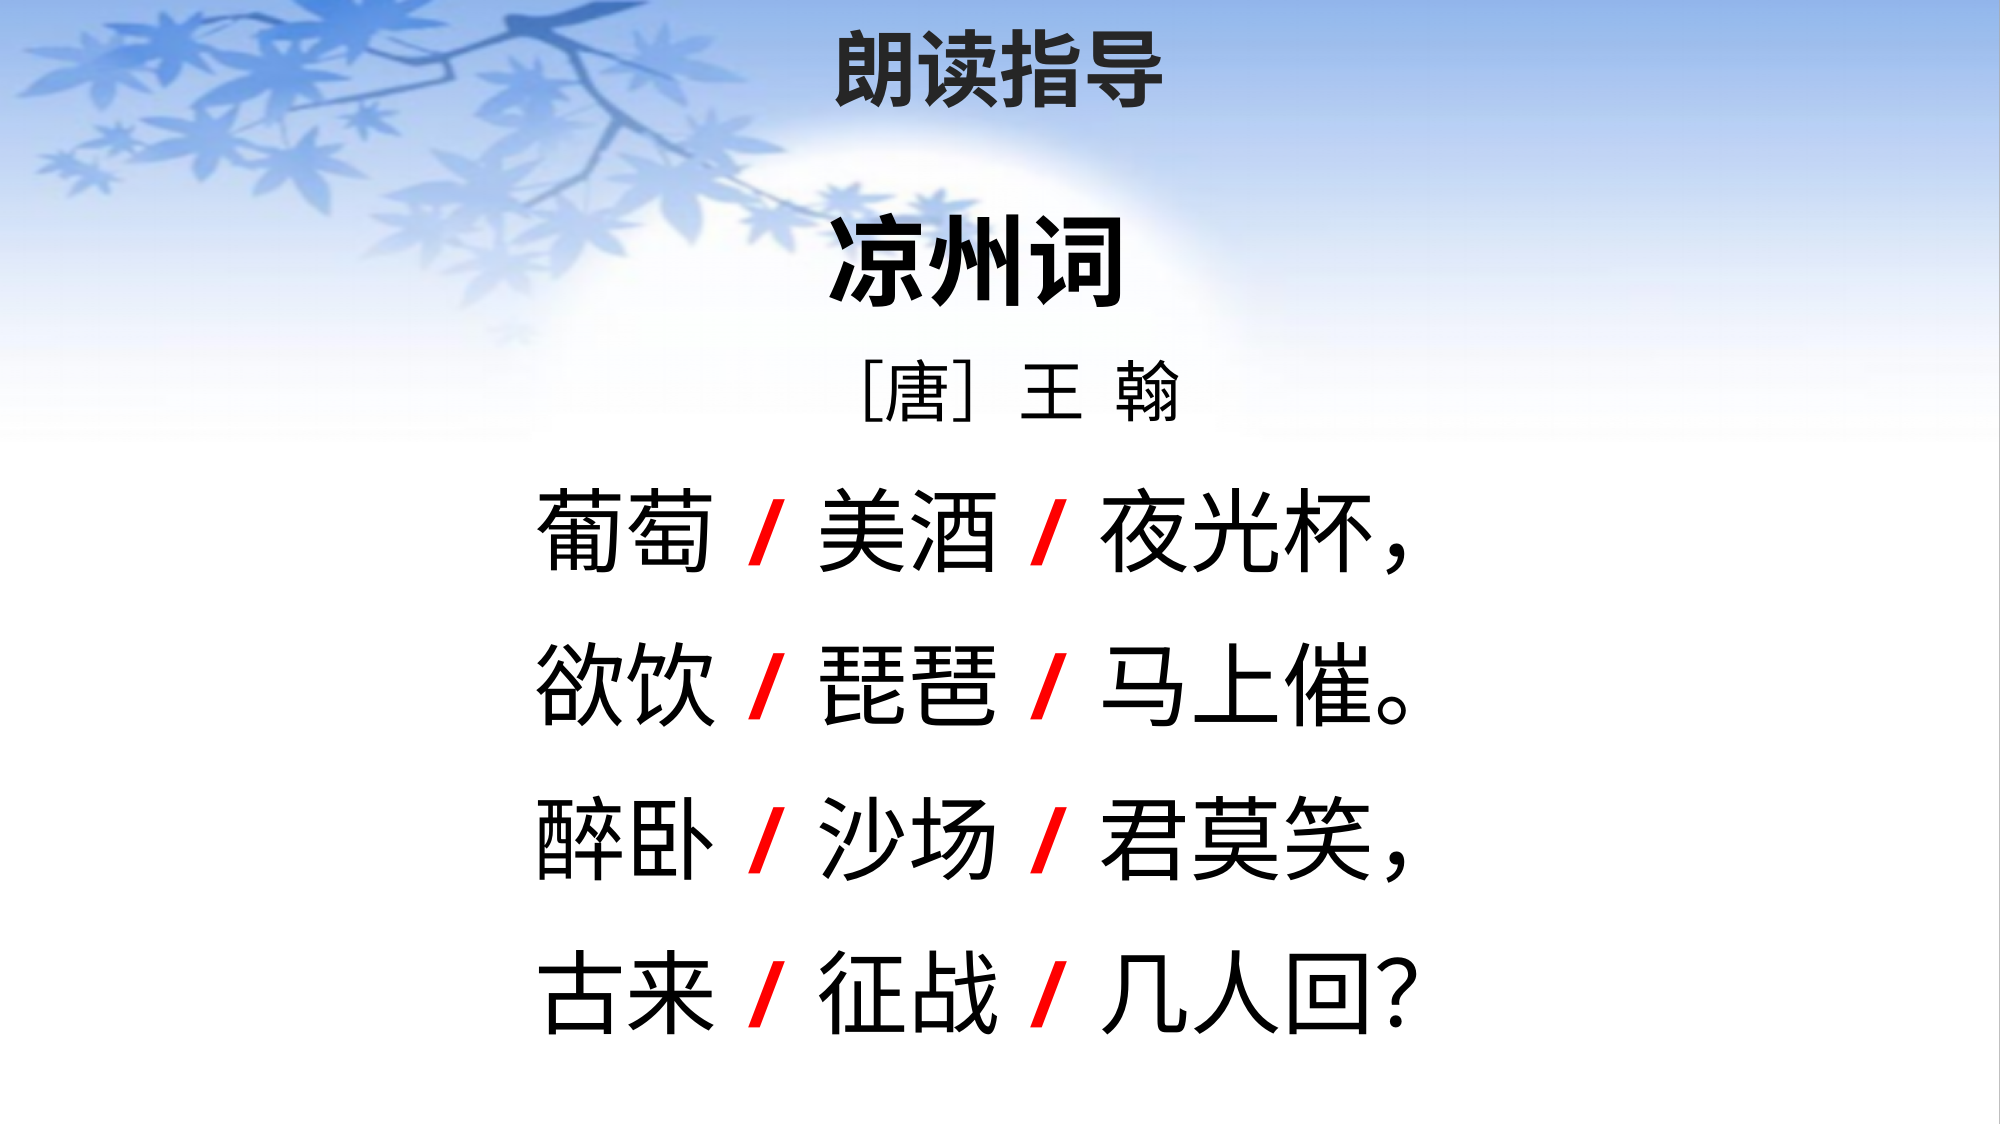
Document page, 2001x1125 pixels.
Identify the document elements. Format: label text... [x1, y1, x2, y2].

picture [0, 0, 2001, 1125]
title 朗读指导 [137, 0, 1863, 135]
text_box 凉州词 ［唐］王 翰 葡萄/美酒/夜光杯， 欲饮/琵琶/马上催。 醉卧/沙场/君莫笑， 古来/征战/几人回？ [413, 142, 1587, 1054]
